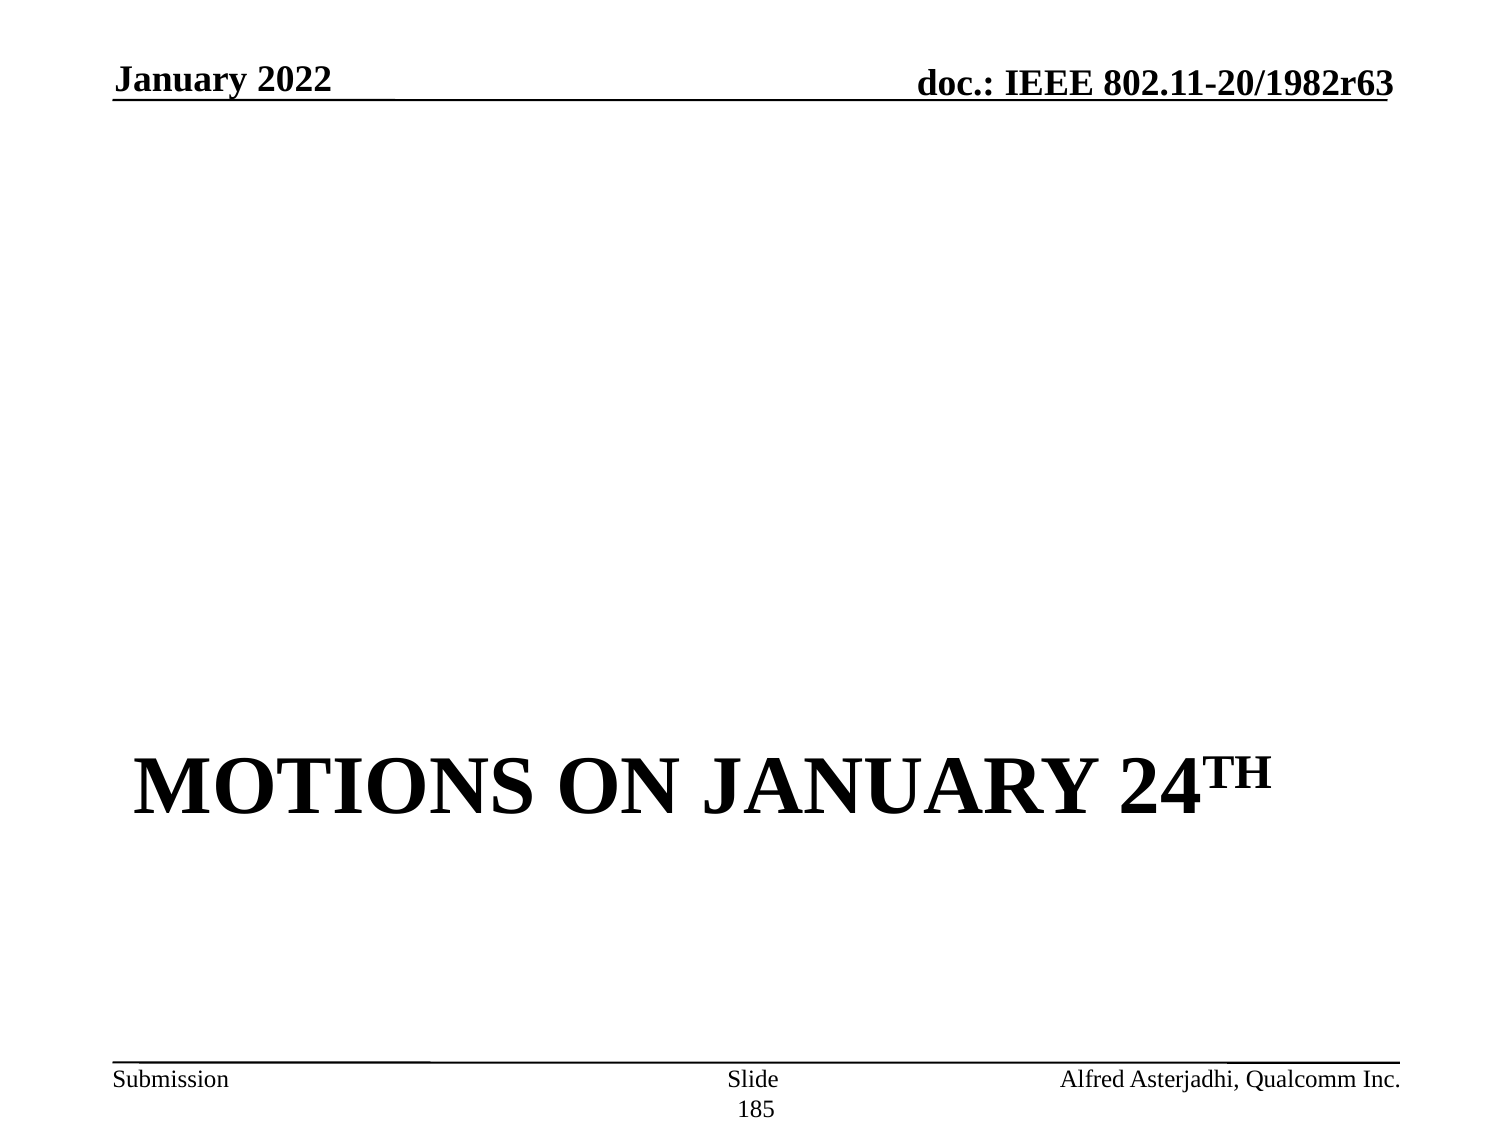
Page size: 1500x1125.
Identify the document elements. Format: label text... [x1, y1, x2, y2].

slide_number Slide 185 [712, 1061, 800, 1123]
title Motions on January 24th [118, 722, 1394, 947]
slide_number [114, 54, 423, 100]
footer Alfred Asterjadhi, Qualcomm Inc. [878, 1061, 1402, 1093]
